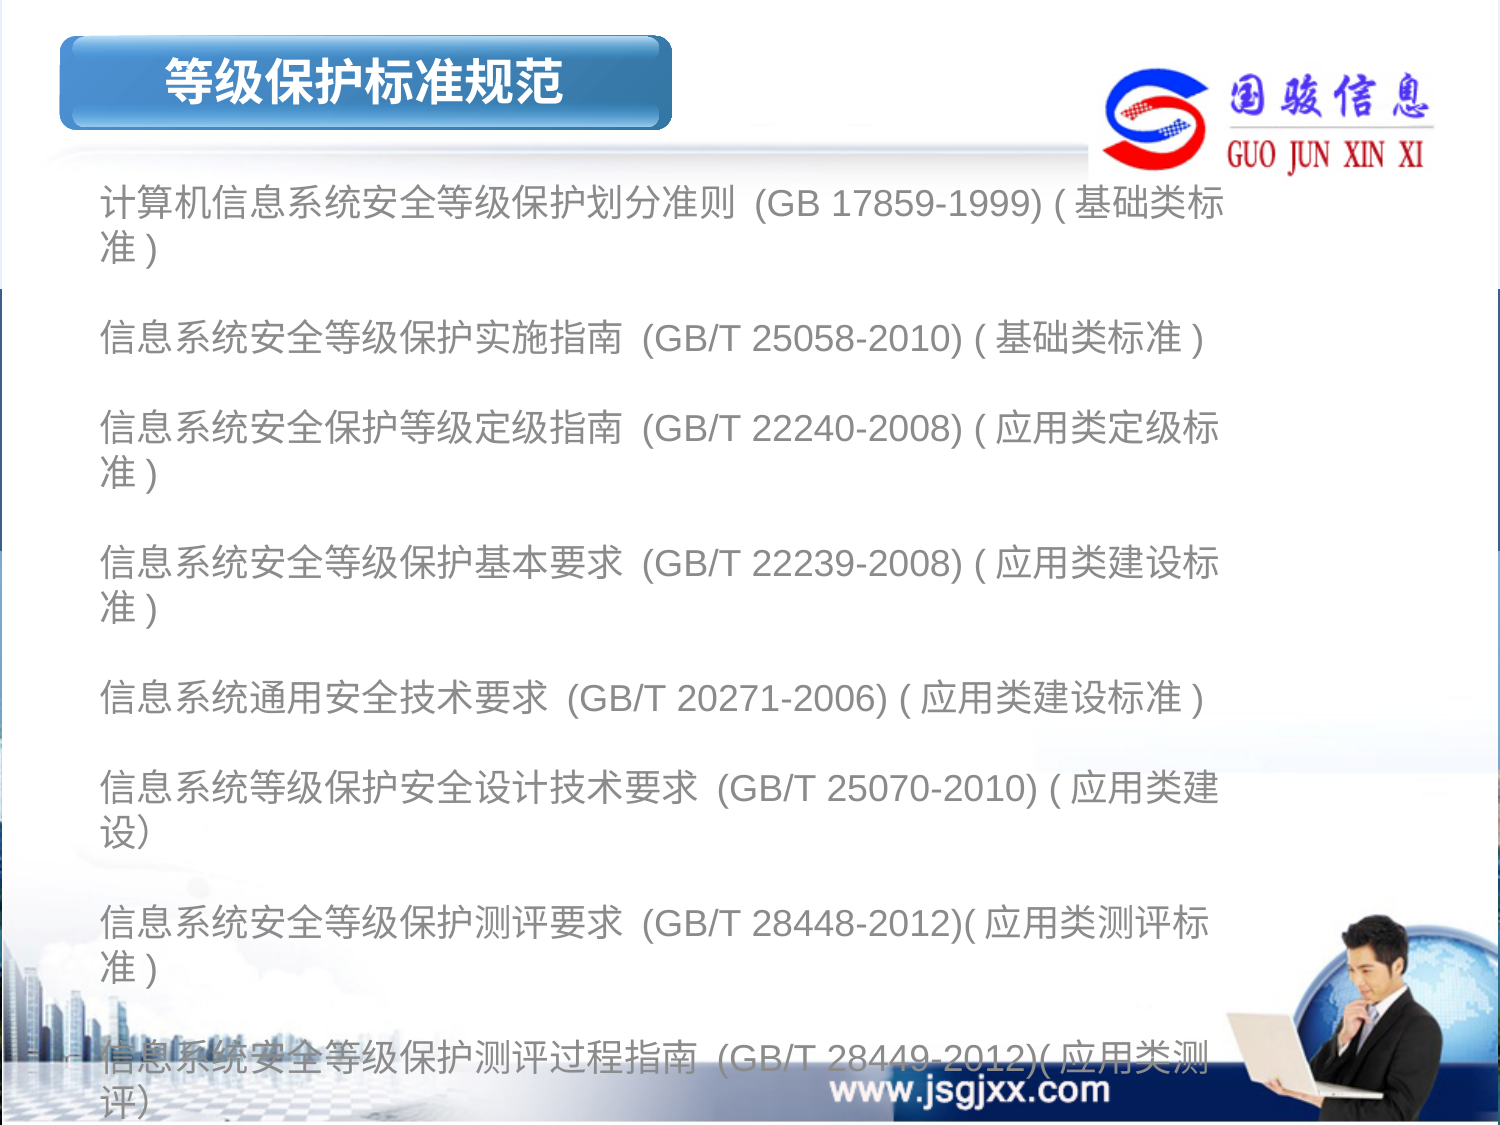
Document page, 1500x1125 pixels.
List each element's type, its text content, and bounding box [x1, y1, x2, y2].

picture [0, 0, 1500, 1125]
subtitle 计算机信息系统安全等级保护划分准则 (GB 17859-1999) (基础类标准) 信息系统安全等级保护实施指南 (GB/T 25058-2010) (基础类标准) 信息系统安全保护等级定级指南 (GB/T 22240-2008) (应用类定级标准) 信息系统安全等级保护基本要求 (GB/T 22239-2008) (应用类建设标准) 信息系统通用安全技术要求 (GB/T 20271-2006) (应用类建设标准) 信息系统等级保护安全设计技术要求 (GB/T 25070-2010) (应用类建设） 信息系统安全等级保护测评要求 (GB/T 28448-2012)(应用类测评标准) 信息系统安全等级保护测评过程指南 (GB/T 28449-2012)(应用类测评） 信息系统安全管理要求 (GB/T 20269-2006) (应用类管理标准) 信息系统安全工程管理要求 (GB/T 20282-2006) (应用类管理标准) [84, 171, 1247, 582]
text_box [59, 35, 672, 130]
